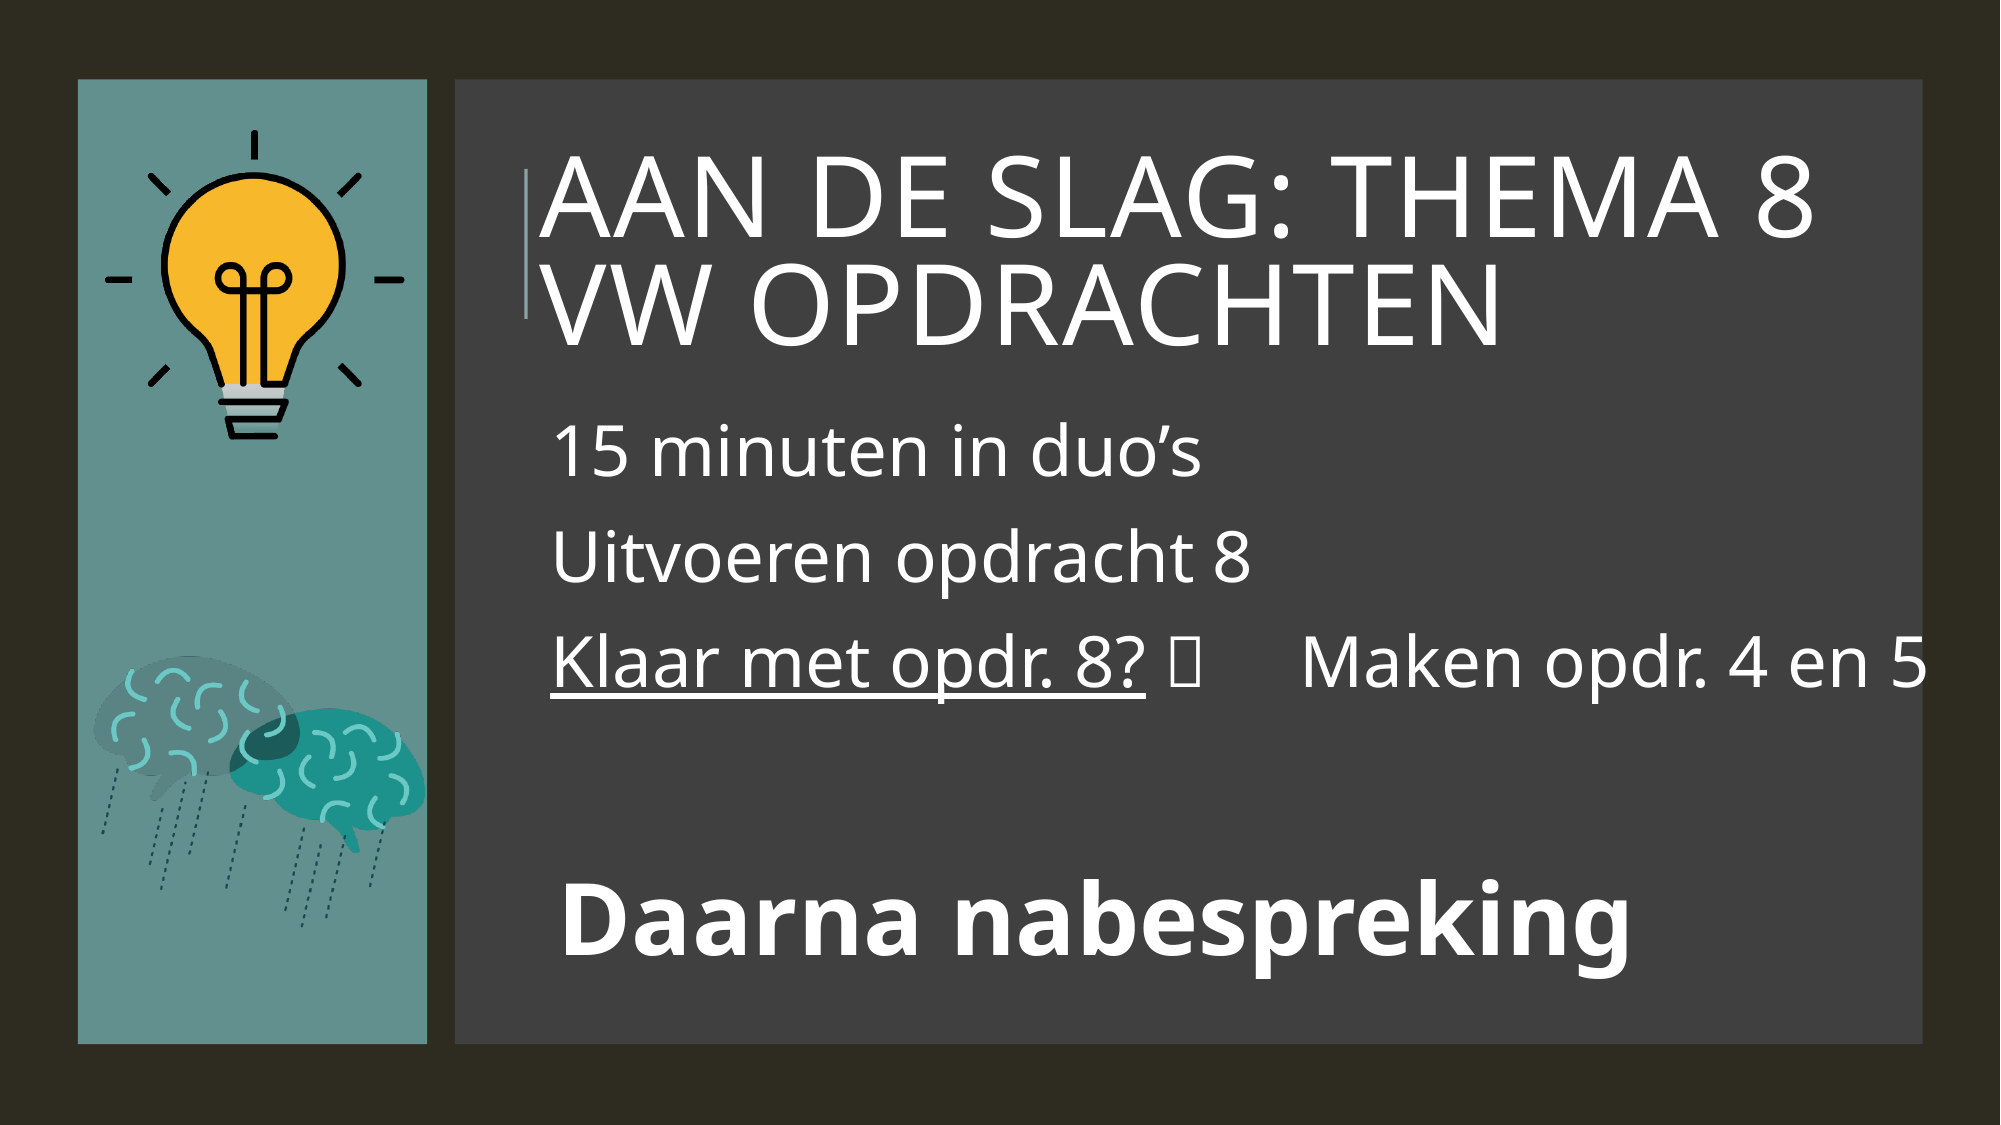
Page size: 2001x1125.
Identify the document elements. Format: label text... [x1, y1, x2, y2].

text_box [77, 78, 428, 111]
list 15 minuten in duo’s Uitvoeren opdracht 8 Klaar met opdr. 8?  Maken opdr. 4 en 5 Daarna nabespreking [524, 408, 2000, 1125]
picture [79, 114, 429, 464]
text_box [0, 0, 2000, 1125]
text_box [77, 961, 428, 1045]
picture [58, 564, 447, 953]
text_box [453, 78, 1924, 1045]
text_box [77, 469, 428, 559]
title Aan de slag: thema 8 VW opdrachten [524, 129, 1993, 389]
